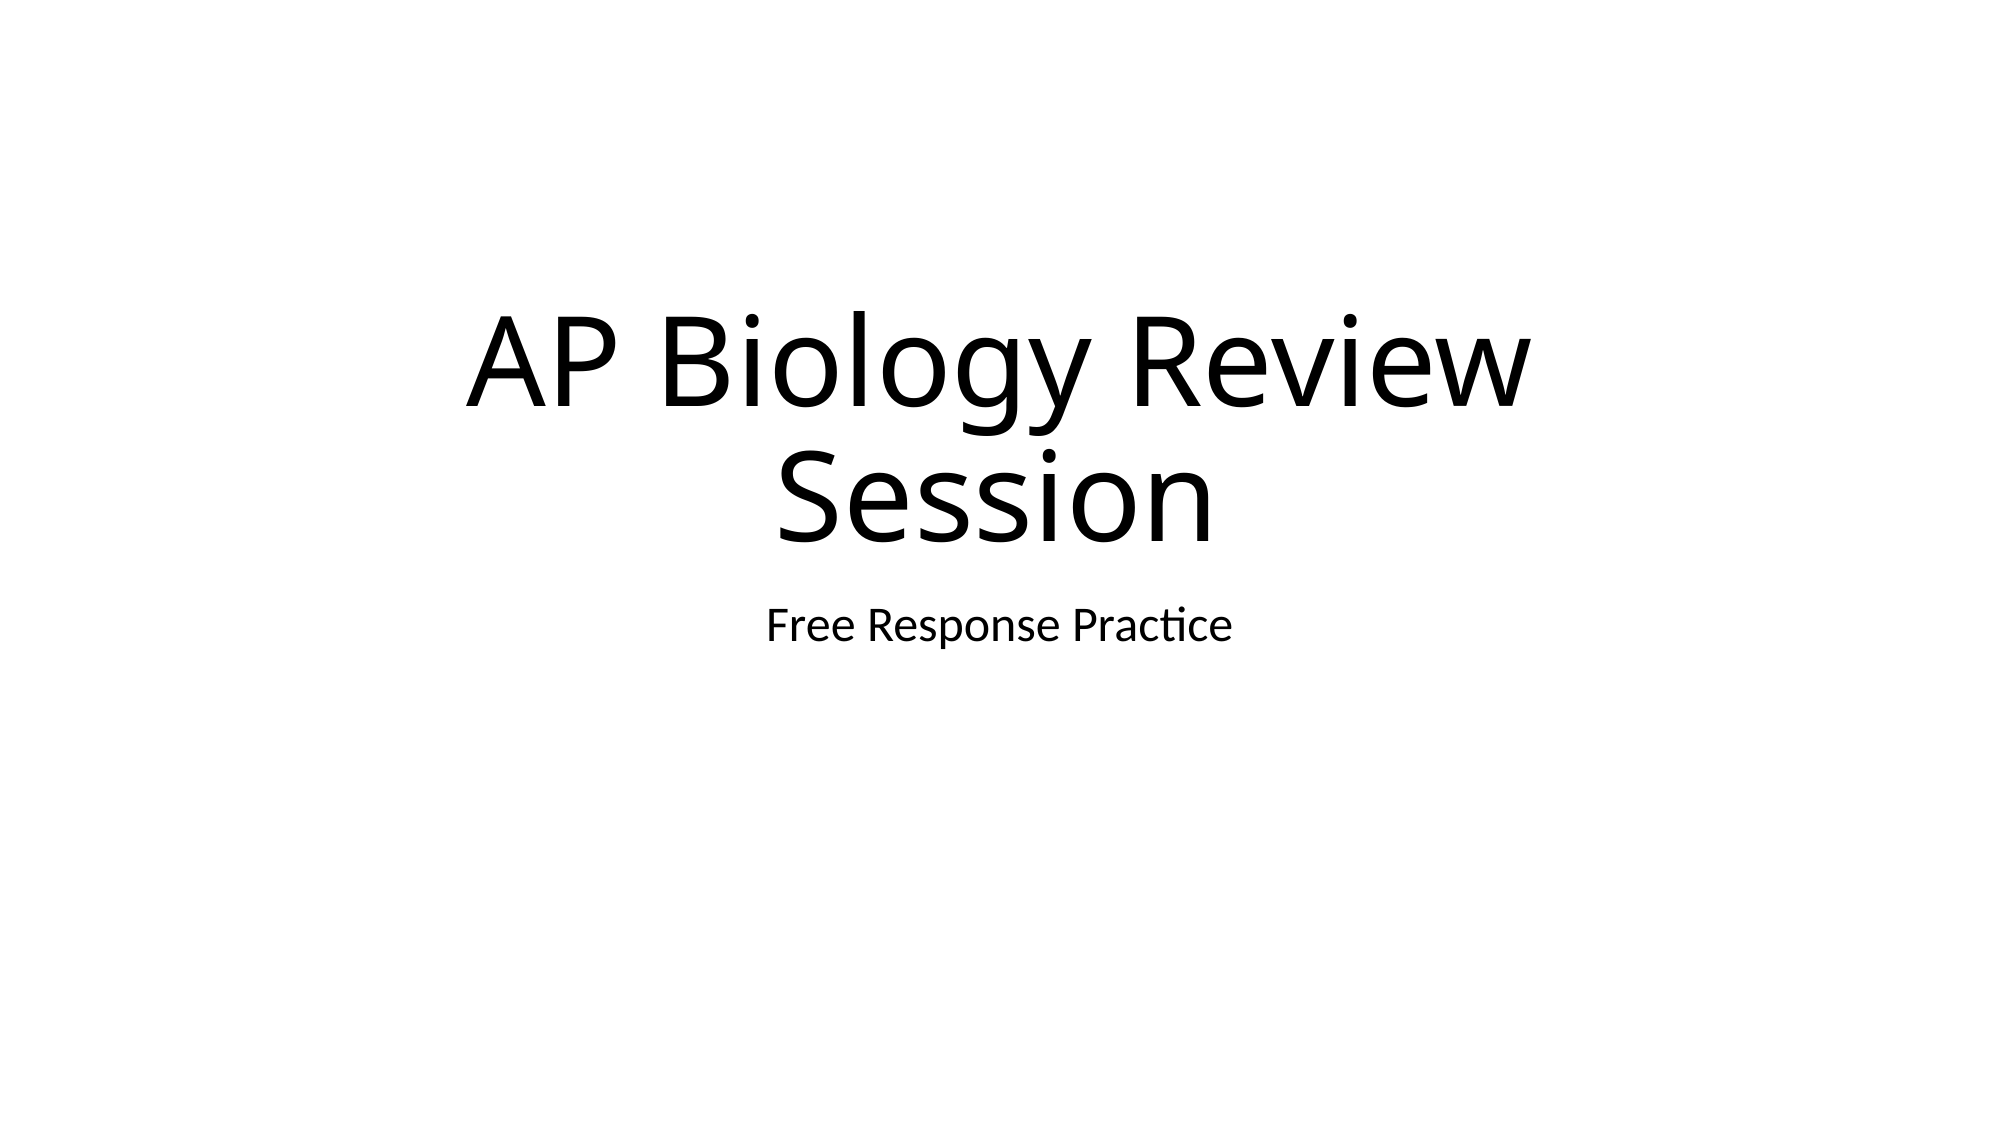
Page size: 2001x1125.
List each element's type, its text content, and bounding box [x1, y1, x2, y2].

title AP Biology Review Session [249, 184, 1750, 576]
subtitle Free Response Practice [249, 590, 1750, 863]
